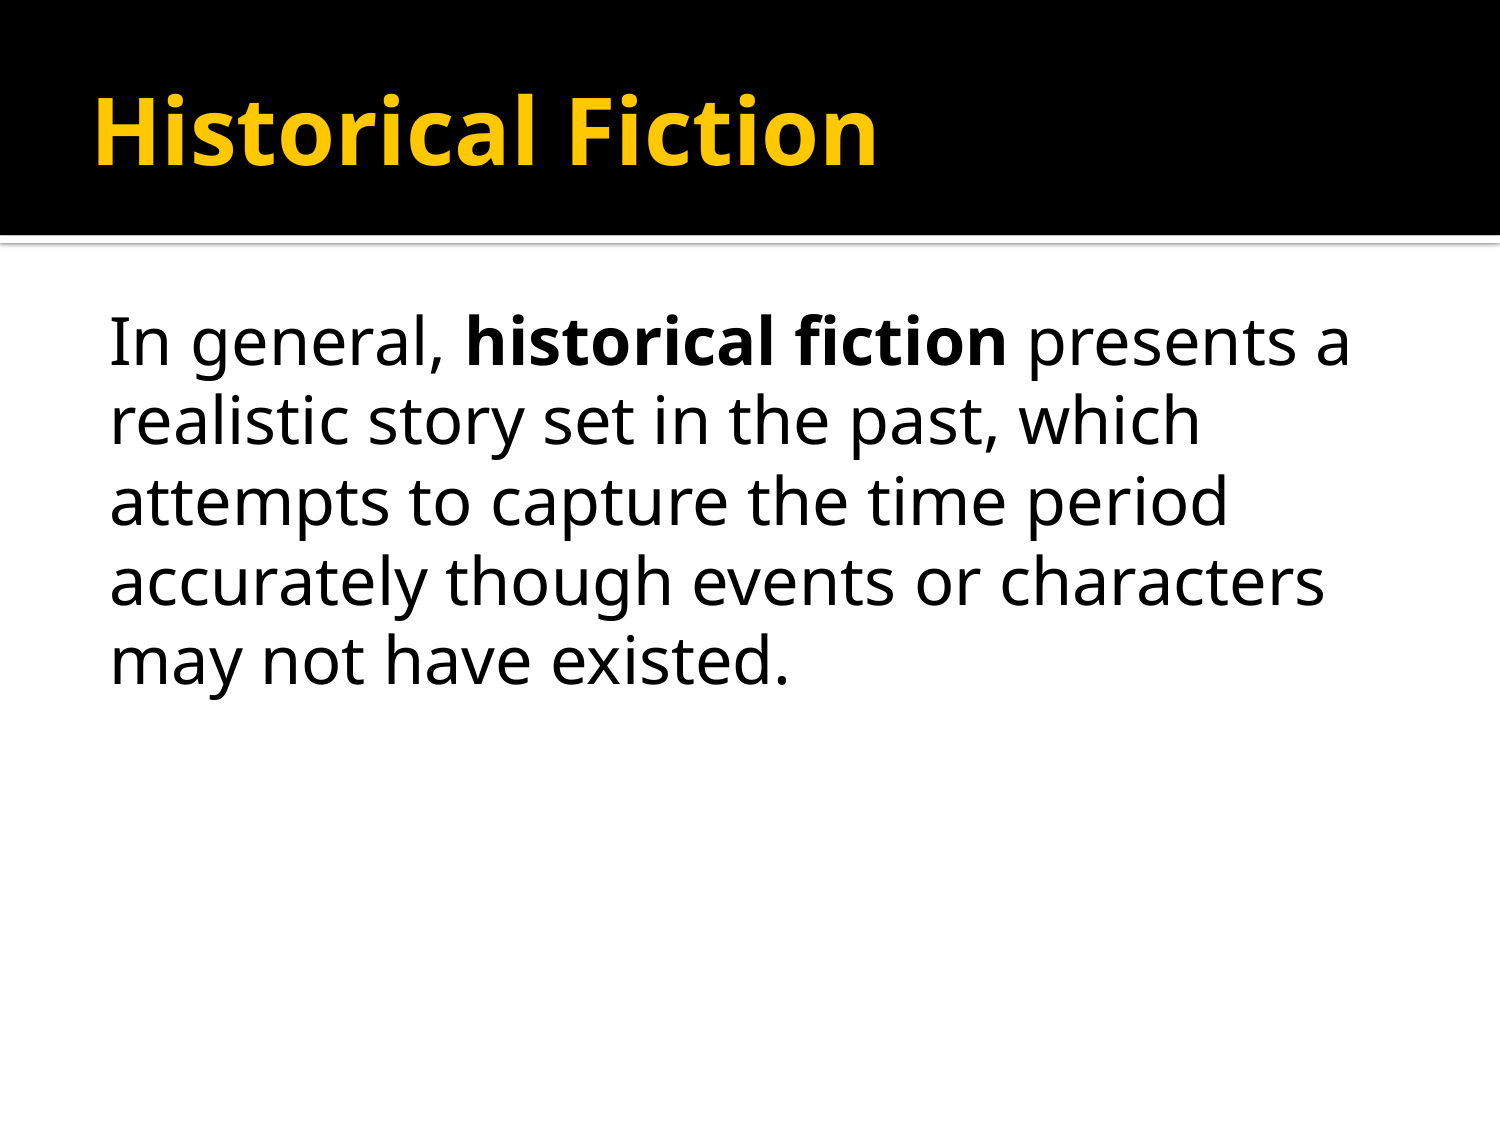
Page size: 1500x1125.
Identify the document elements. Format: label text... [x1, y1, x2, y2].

text_box In general, historical fiction presents a realistic story set in the past, which attempts to capture the time period accurately though events or characters may not have existed. [74, 291, 1425, 1050]
title Historical Fiction [75, 24, 1425, 231]
